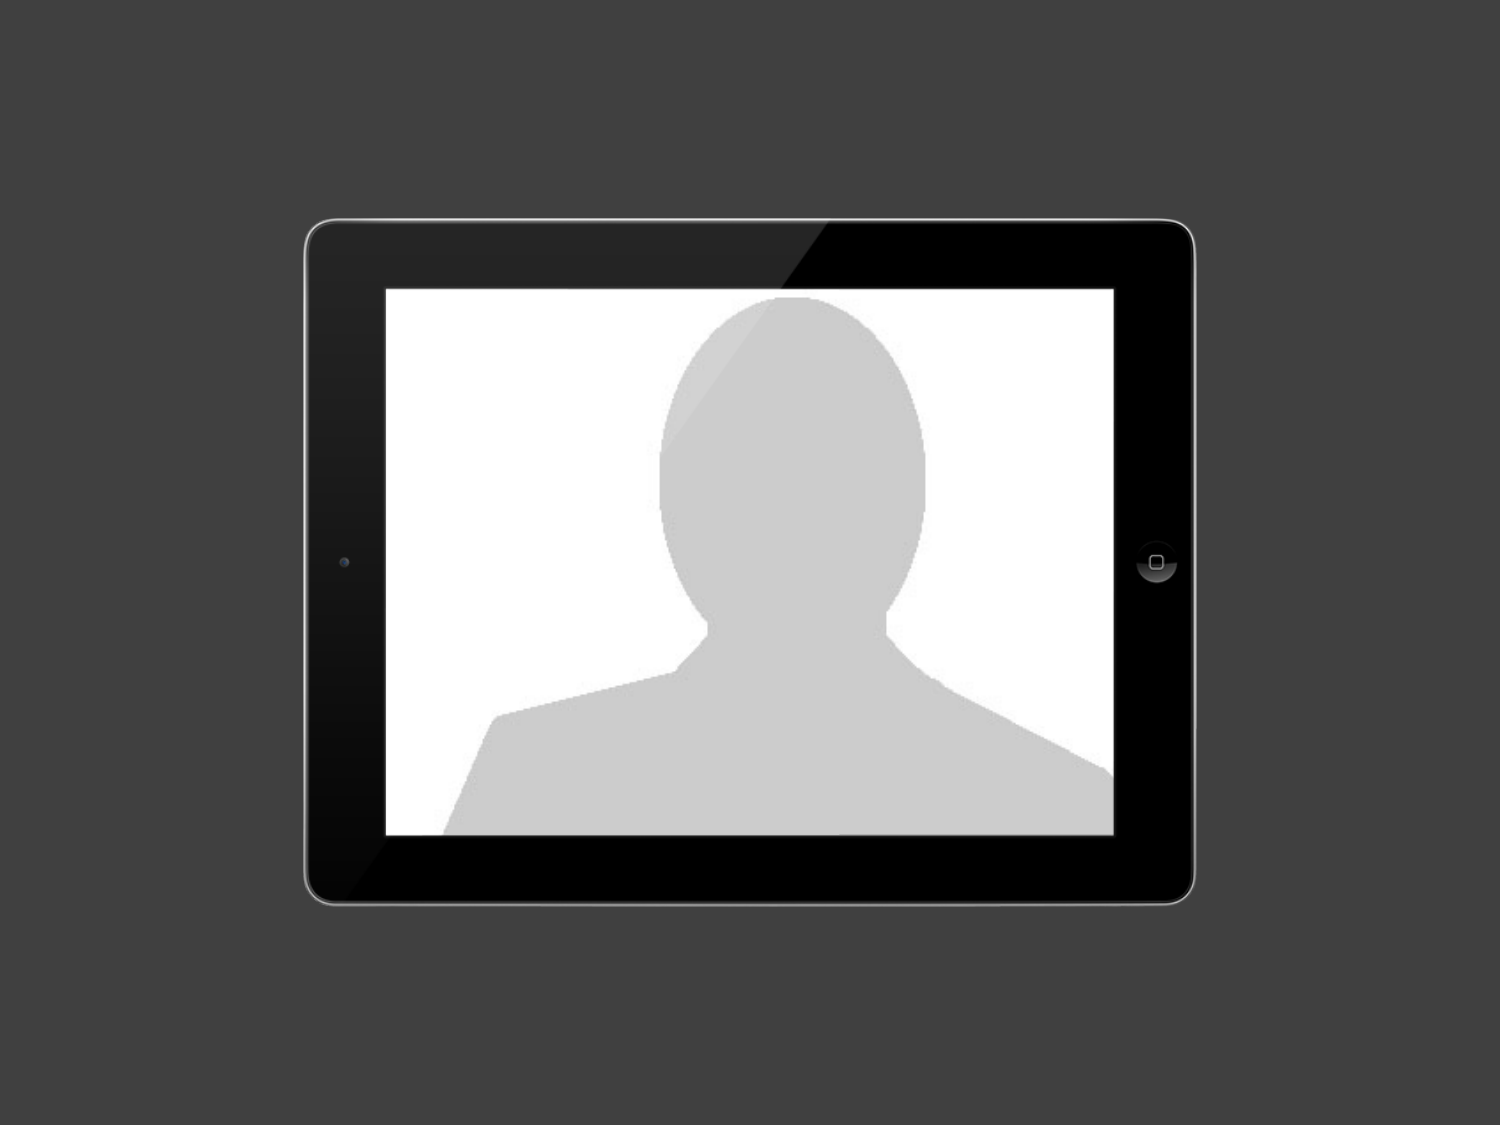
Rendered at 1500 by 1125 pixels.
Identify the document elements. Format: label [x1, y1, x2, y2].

text_box [302, 218, 1197, 907]
